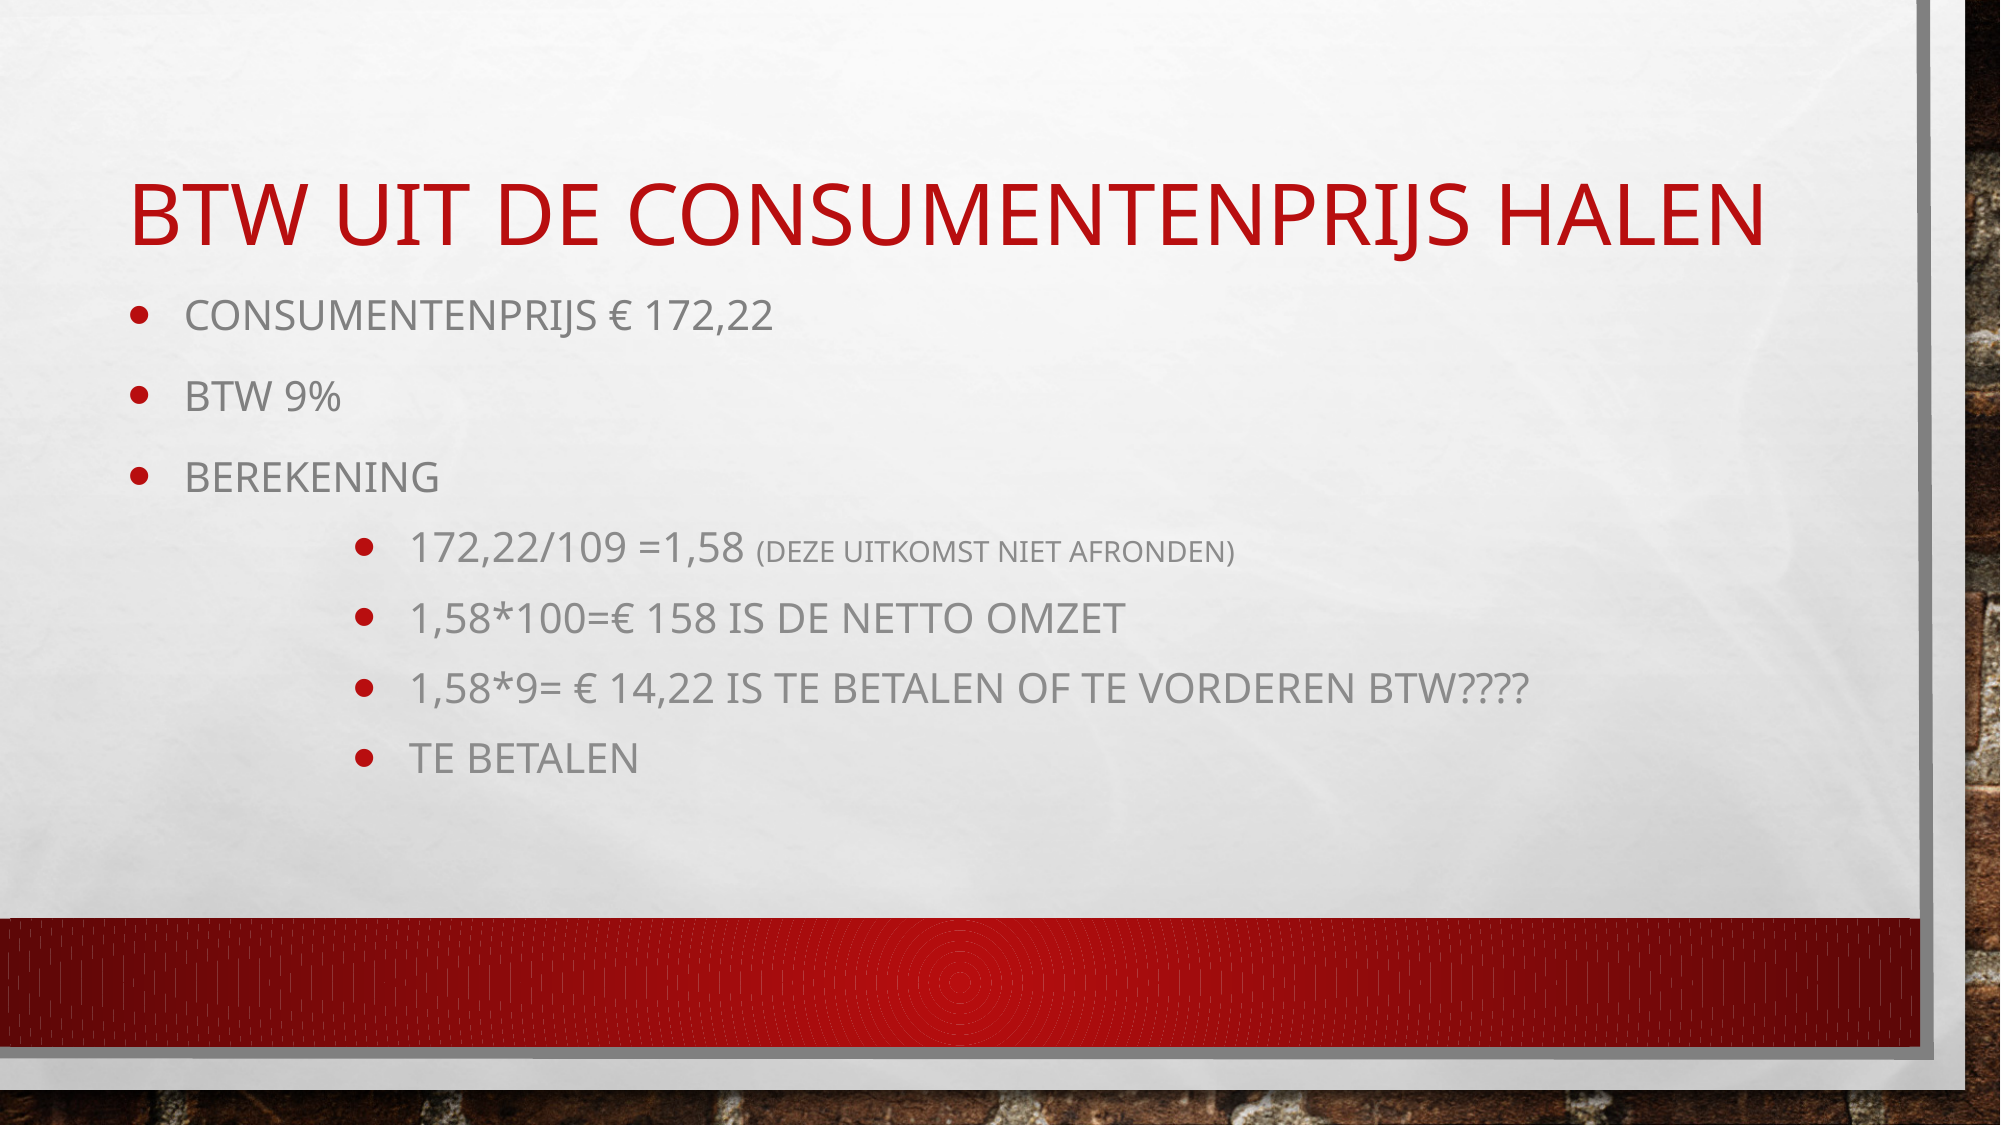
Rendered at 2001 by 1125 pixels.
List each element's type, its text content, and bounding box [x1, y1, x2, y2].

list Consumentenprijs € 172,22 Btw 9% Berekening 172,22/109 =1,58 (deze uitkomst niet afronden) 1,58*100=€ 158 is de netto omzet 1,58*9= € 14,22 is te betalen of te vorderen btw???? Te betalen [112, 271, 1818, 883]
picture [0, 0, 2000, 1125]
title Btw uit de consumentenprijs halen [112, 112, 1818, 271]
